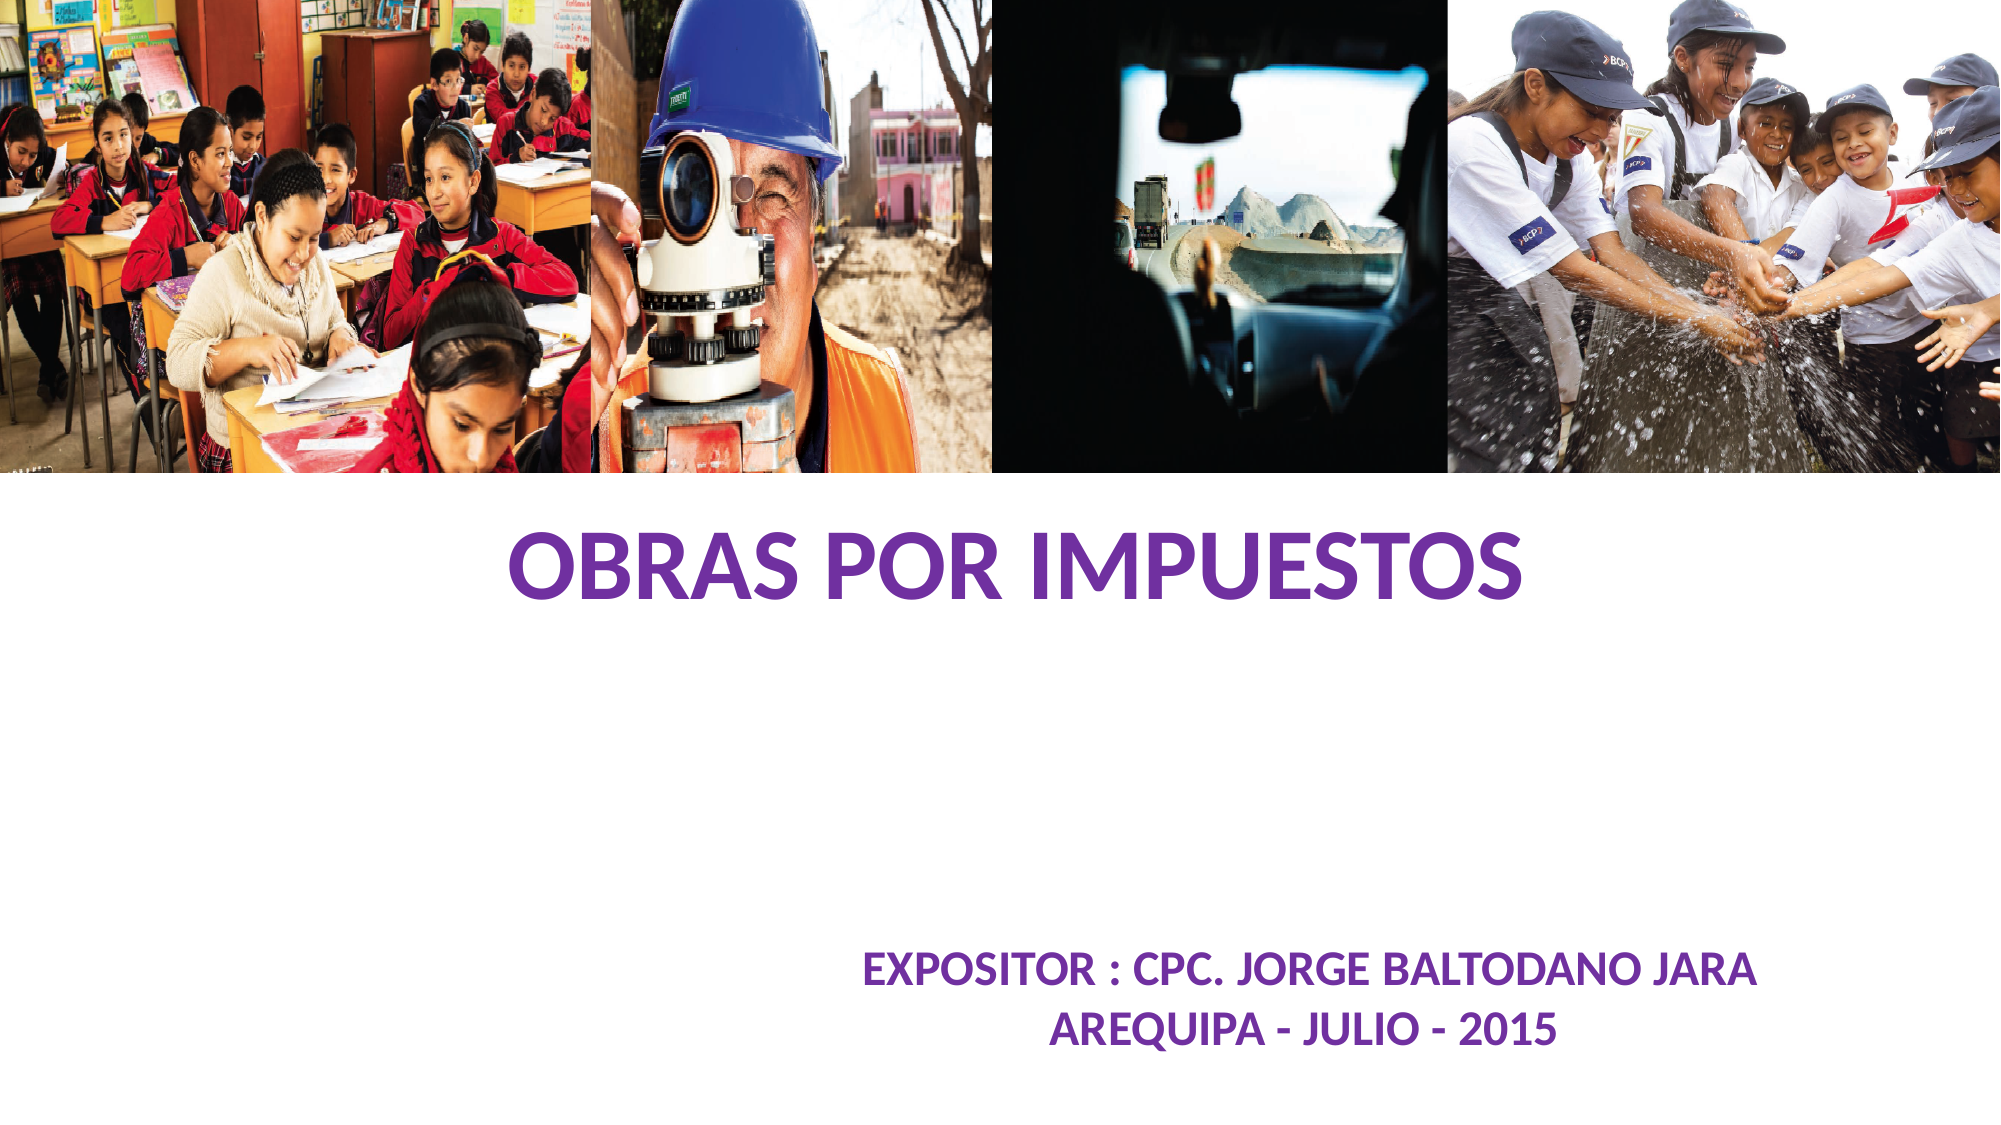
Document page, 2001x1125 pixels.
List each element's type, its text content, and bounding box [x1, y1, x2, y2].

picture [0, 0, 2000, 473]
text_box OBRAS POR IMPUESTOS [492, 489, 1551, 627]
text_box EXPOSITOR : CPC. JORGE BALTODANO JARA AREQUIPA - JULIO - 2015 [778, 928, 1854, 1063]
